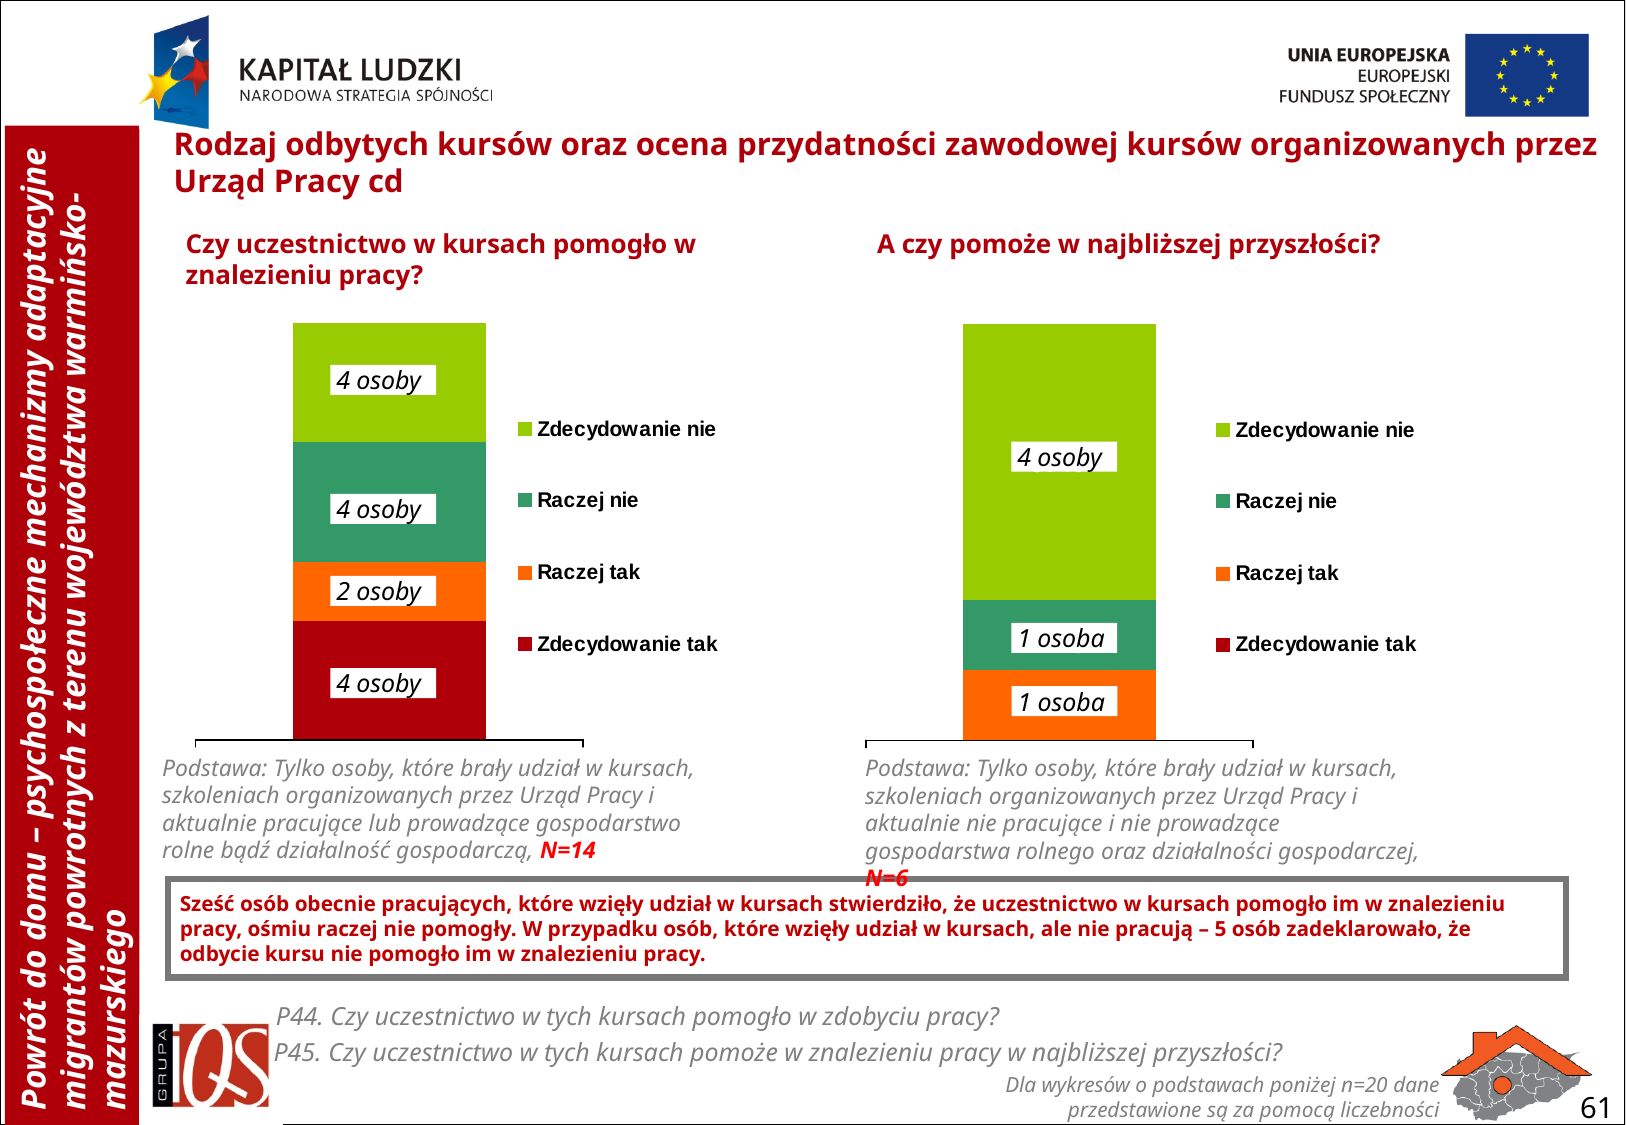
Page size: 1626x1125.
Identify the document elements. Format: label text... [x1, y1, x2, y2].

text_box Podstawa: Tylko osoby, które brały udział w kursach, szkoleniach organizowanych przez Urząd Pracy i aktualnie nie pracujące i nie prowadzące gospodarstwa rolnego oraz działalności gospodarczej, N=6 [859, 782, 1434, 892]
text_box Sześć osób obecnie pracujących, które wzięły udział w kursach stwierdziło, że uczestnictwo w kursach pomogło im w znalezieniu pracy, ośmiu raczej nie pomogły. W przypadku osób, które wzięły udział w kursach, ale nie pracują – 5 osób zadeklarowało, że odbycie kursu nie pomogło im w znalezieniu pracy. [167, 878, 1567, 978]
text_box Podstawa: Tylko osoby, które brały udział w kursach, szkoleniach organizowanych przez Urząd Pracy i aktualnie pracujące lub prowadzące gospodarstwo rolne bądź działalność gospodarczą, N=14 [156, 753, 731, 864]
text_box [835, 289, 1446, 775]
picture [1250, 7, 1617, 123]
text_box Dla wykresów o podstawach poniżej n=20 dane przedstawione są za pomocą liczebności [976, 1071, 1446, 1122]
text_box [165, 288, 776, 774]
text_box P45. Czy uczestnictwo w tych kursach pomoże w znalezieniu pracy w najbliższej przyszłości? [267, 1036, 1440, 1067]
text_box A czy pomoże w najbliższej przyszłości? [871, 227, 1434, 259]
text_box Rodzaj odbytych kursów oraz ocena przydatności zawodowej kursów organizowanych przez Urząd Pracy cd [167, 123, 1625, 199]
picture [139, 1015, 283, 1125]
text_box P44. Czy uczestnictwo w tych kursach pomogło w zdobyciu pracy? [270, 1000, 1442, 1031]
text_box Czy uczestnictwo w kursach pomogło w znalezieniu pracy? [179, 227, 743, 287]
picture [1438, 1023, 1594, 1082]
slide_number 61 [1249, 1082, 1625, 1125]
picture [139, 15, 492, 129]
